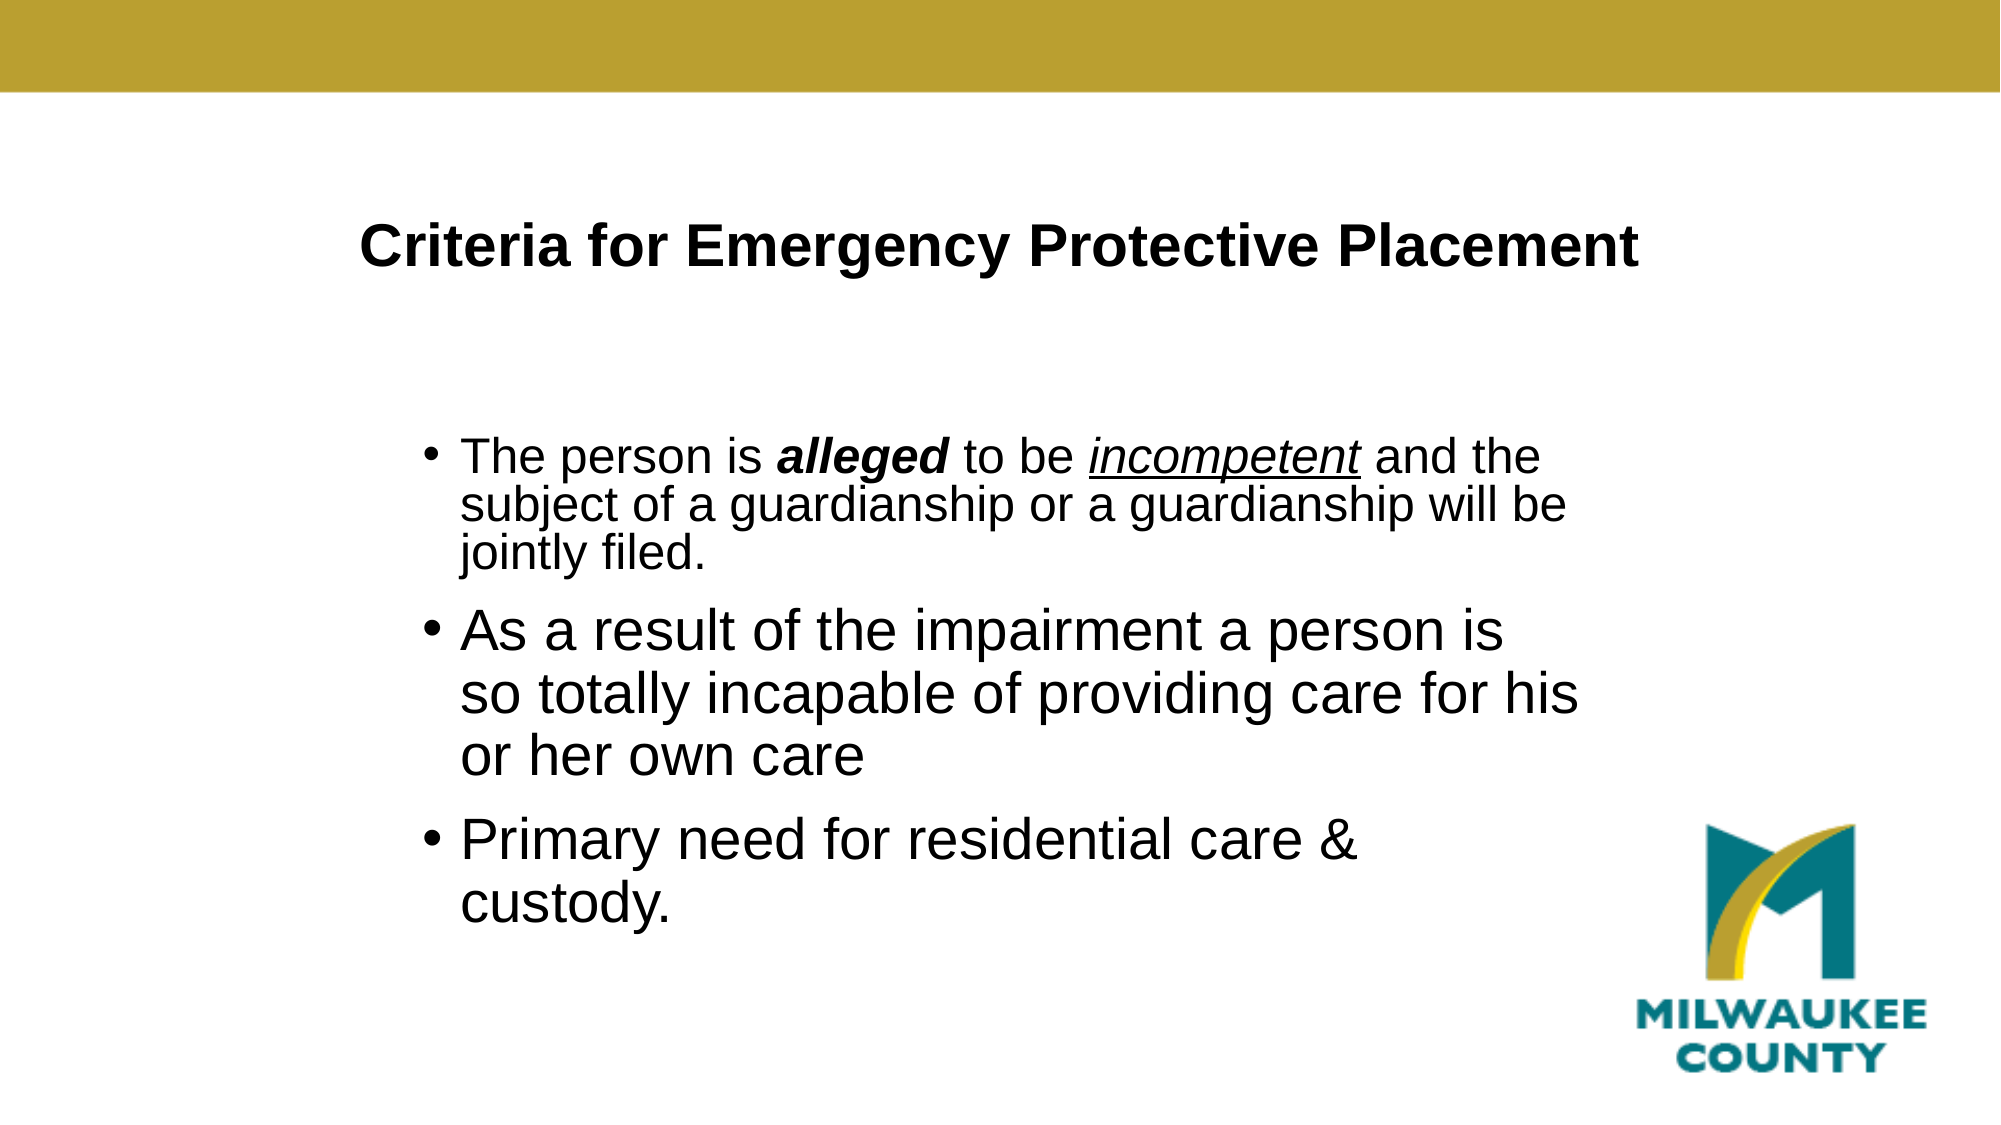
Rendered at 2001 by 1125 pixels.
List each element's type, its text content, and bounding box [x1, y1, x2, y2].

title Criteria for Emergency Protective Placement [351, 181, 1652, 312]
list The person is alleged to be incompetent and the subject of a guardianship or a guardianship will be jointly filed. As a result of the impairment a person is so totally incapable of providing care for his or her own care Primary need for residential care & custody. [414, 427, 1592, 1098]
picture [0, 0, 2000, 1125]
